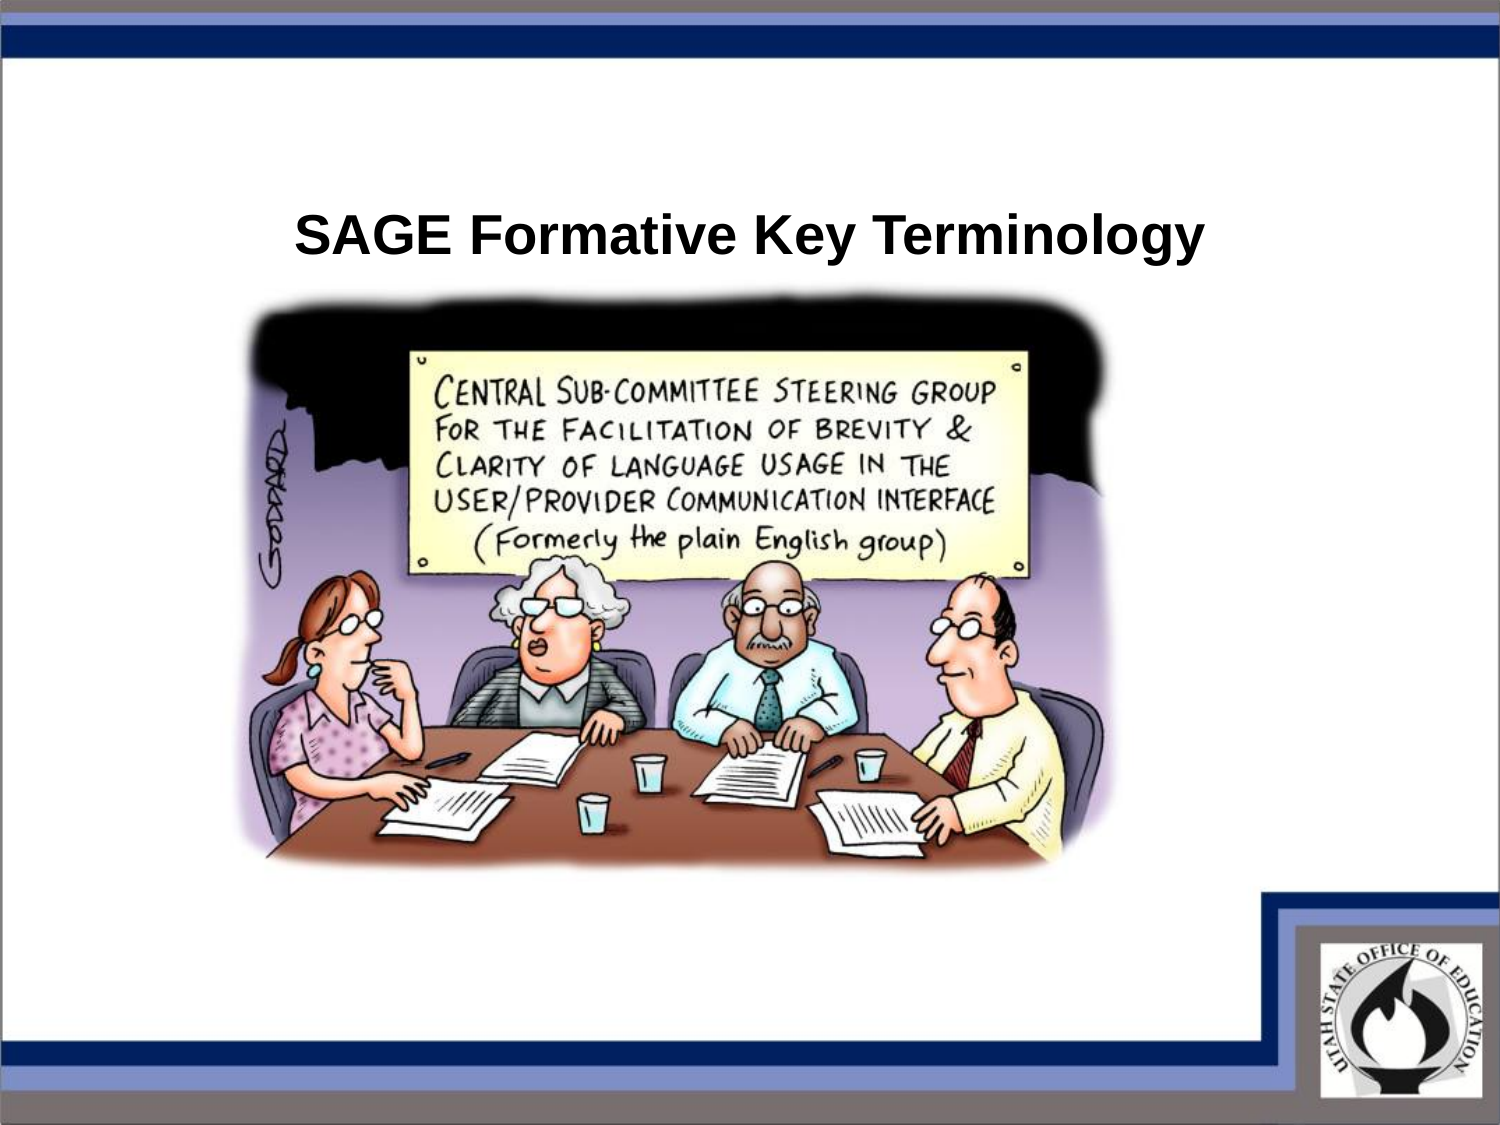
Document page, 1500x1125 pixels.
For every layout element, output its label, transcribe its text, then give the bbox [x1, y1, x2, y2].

title SAGE Formative Key Terminology [103, 185, 1397, 279]
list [220, 278, 1135, 890]
picture [0, 0, 1500, 1125]
